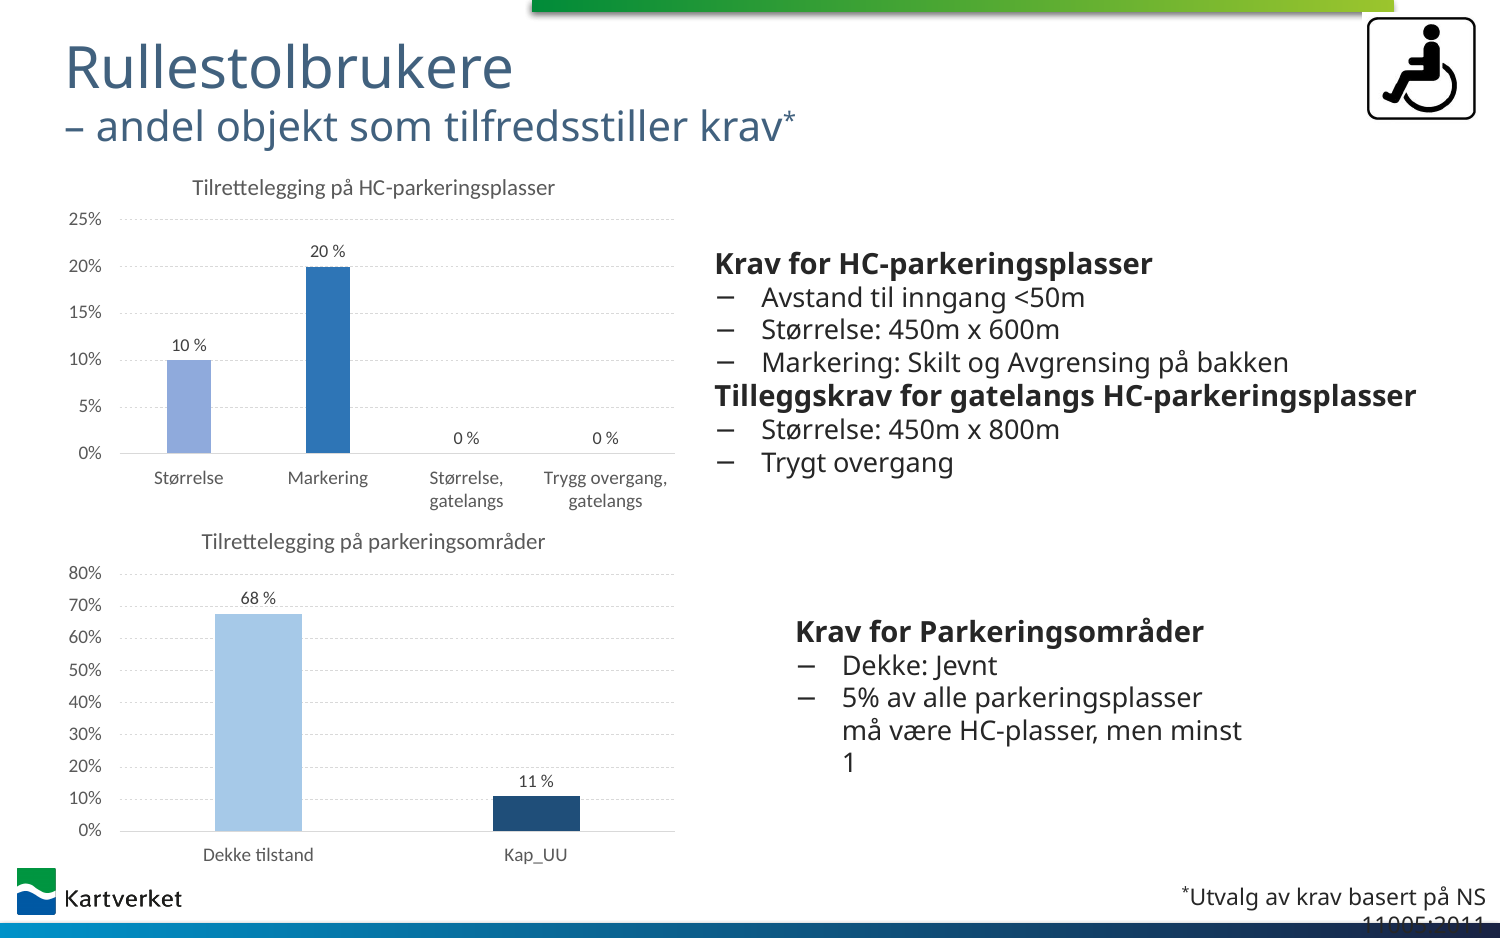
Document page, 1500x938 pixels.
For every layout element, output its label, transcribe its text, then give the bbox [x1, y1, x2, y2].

text_box Krav for Parkeringsområder Dekke: Jevnt 5% av alle parkeringsplasser må være HC-plasser, men minst 1 [780, 605, 1261, 786]
text_box Krav for HC-parkeringsplasser Avstand til inngang <50m Størrelse: 450m x 600m Markering: Skilt og Avgrensing på bakken Tilleggskrav for gatelangs HC-parkeringsplasser Størrelse: 450m x 800m Trygt overgang [699, 237, 1433, 485]
picture [62, 166, 686, 519]
text_box Rullestolbrukere – andel objekt som tilfredsstiller krav* [49, 25, 1431, 158]
picture [62, 520, 686, 874]
text_box *Utvalg av krav basert på NS 11005:2011 [1068, 873, 1500, 938]
picture [1362, 12, 1481, 126]
